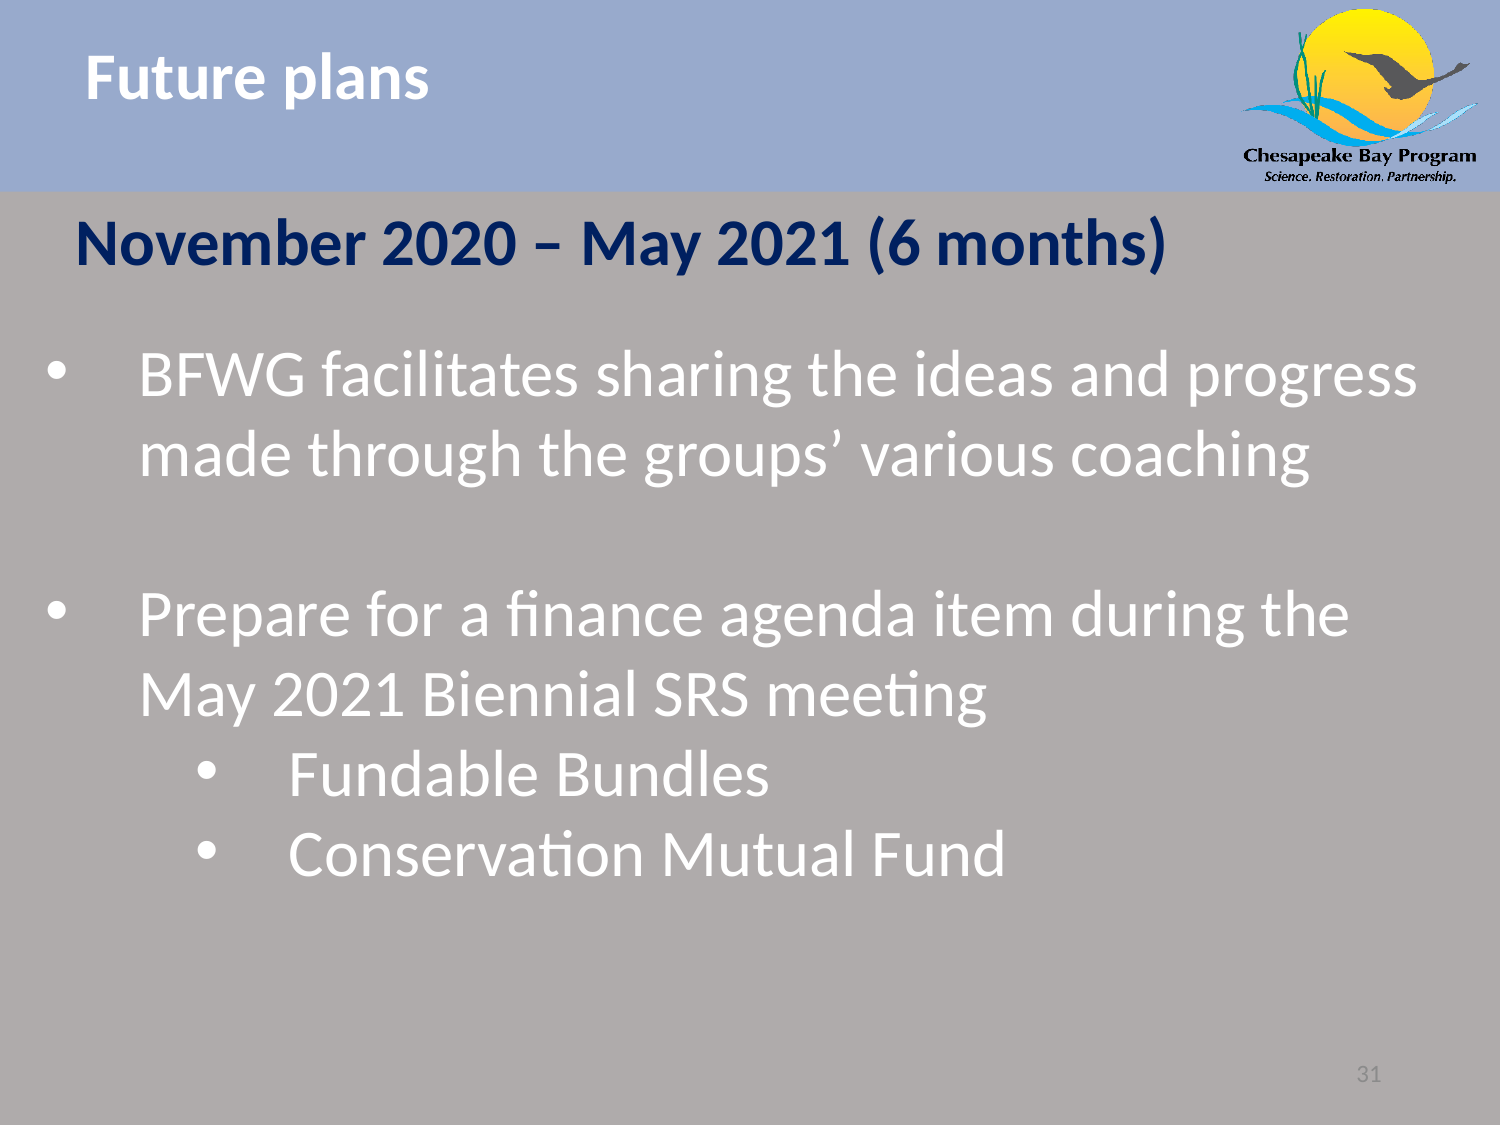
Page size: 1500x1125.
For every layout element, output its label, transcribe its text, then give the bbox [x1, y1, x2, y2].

text_box November 2020 – May 2021 (6 months) [61, 191, 1500, 287]
text_box Future plans [70, 25, 1241, 120]
text_box [0, 0, 1500, 193]
picture [1241, 7, 1478, 184]
text_box BFWG facilitates sharing the ideas and progress made through the groups’ various coaching Prepare for a finance agenda item during the May 2021 Biennial SRS meeting Fundable Bundles Conservation Mutual Fund [30, 322, 1470, 1117]
